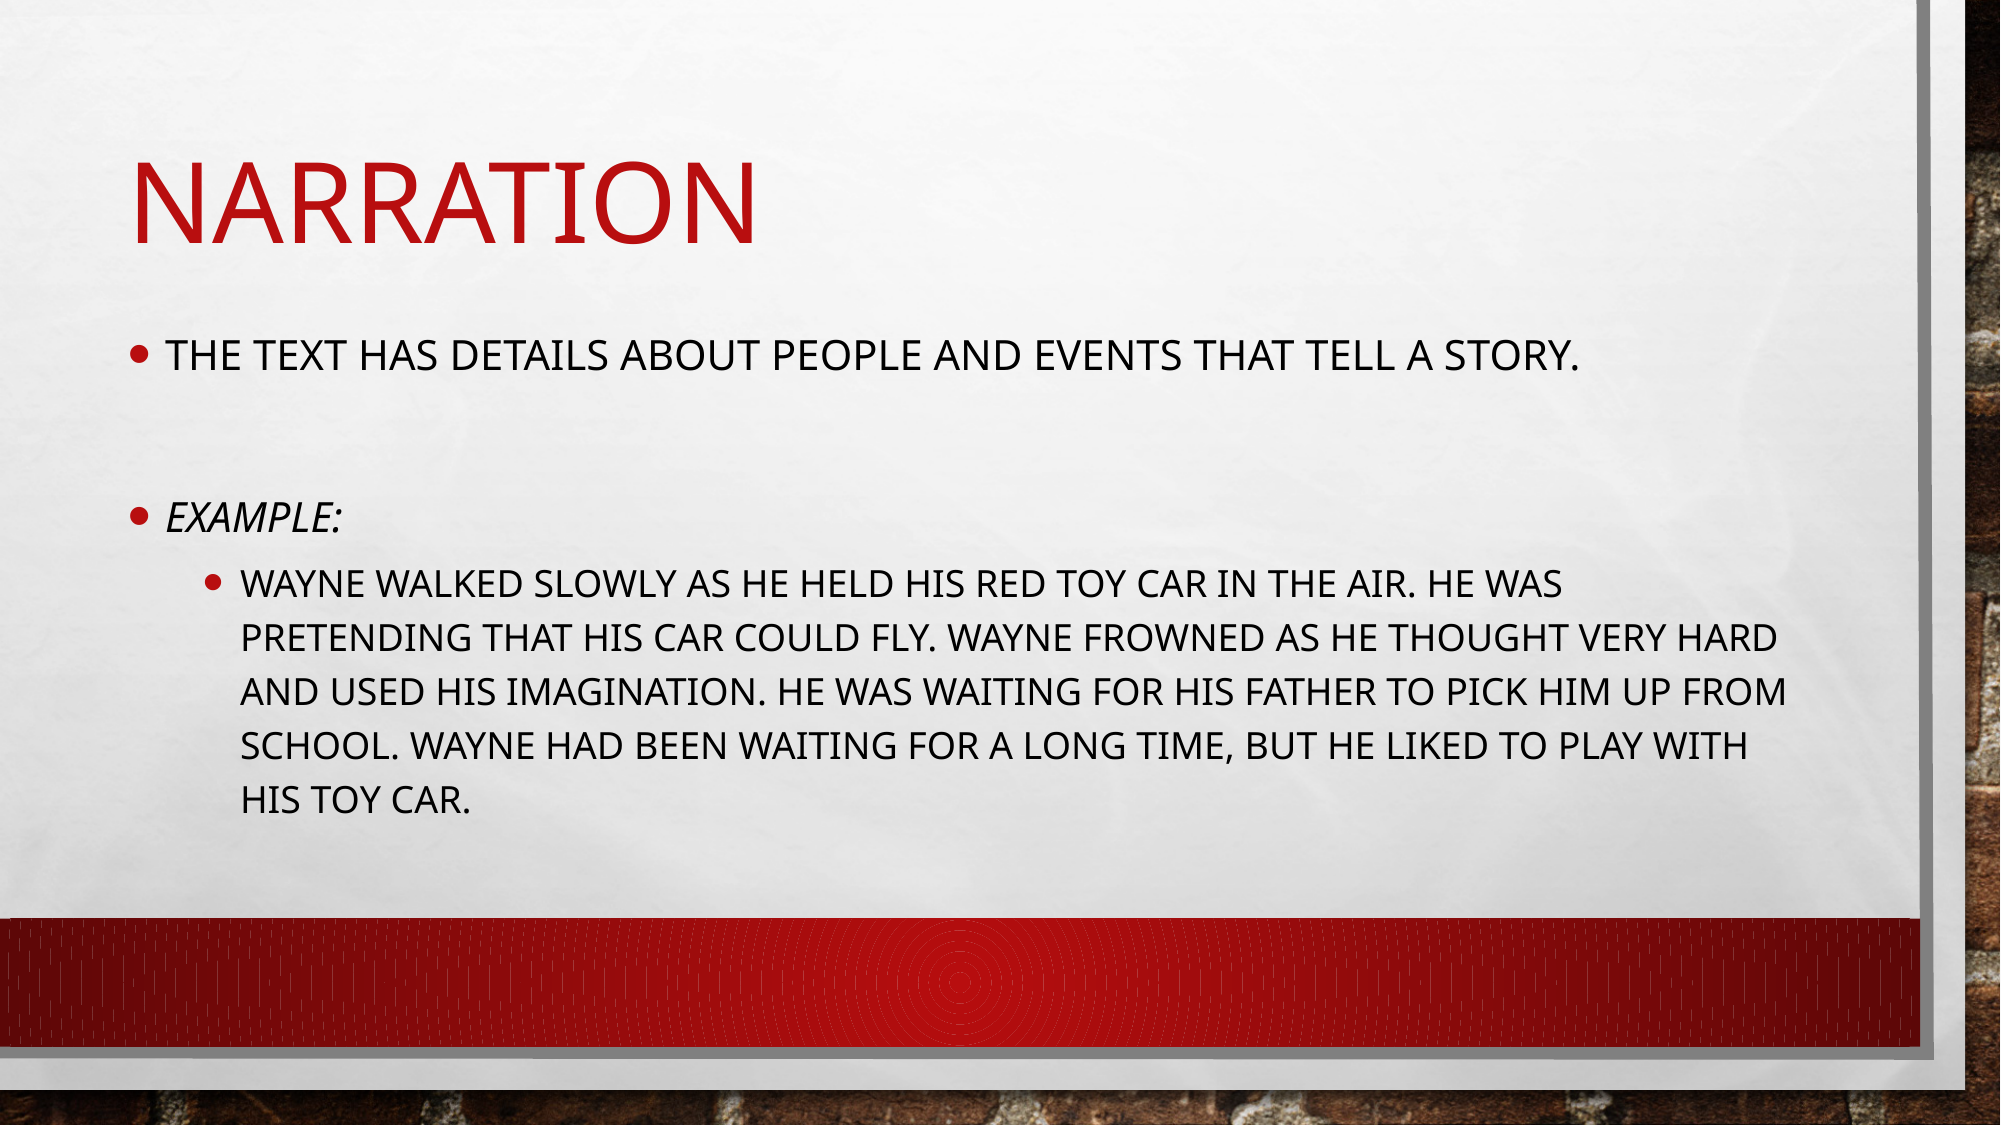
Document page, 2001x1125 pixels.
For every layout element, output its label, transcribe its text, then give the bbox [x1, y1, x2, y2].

list The text has details about people and events that tell a story. example: Wayne walked slowly as he held his red toy car in the air. He was pretending that his car could fly. Wayne frowned as he thought very hard and used his imagination. He was waiting for his father to pick him up from school. Wayne had been waiting for a long time, but he liked to play with his toy car. [112, 338, 1818, 882]
picture [0, 0, 2000, 1125]
title Narration [112, 112, 1818, 302]
